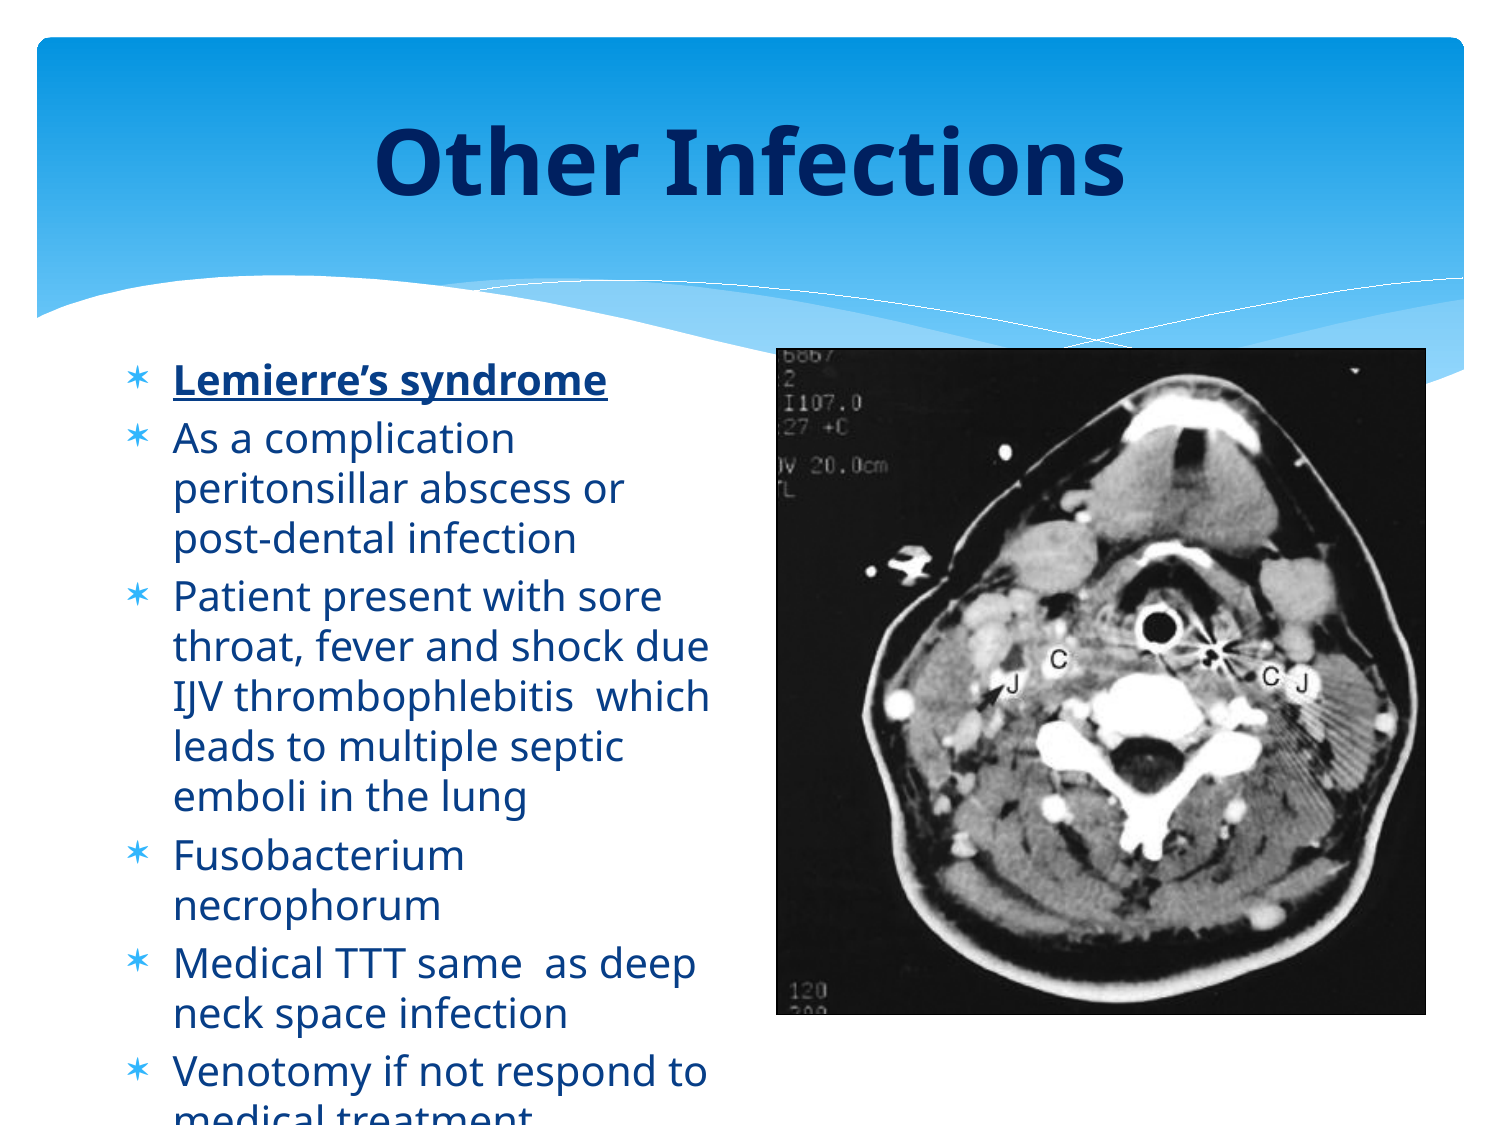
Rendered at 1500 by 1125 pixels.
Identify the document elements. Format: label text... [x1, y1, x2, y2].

title Other Infections [75, 55, 1425, 261]
list Lemierre’s syndrome As a complication peritonsillar abscess or post-dental infection Patient present with sore throat, fever and shock due IJV thrombophlebitis which leads to multiple septic emboli in the lung Fusobacterium necrophorum Medical TTT same as deep neck space infection Venotomy if not respond to medical treatment [112, 287, 740, 853]
picture [777, 349, 1426, 1014]
list [725, 357, 1388, 1100]
